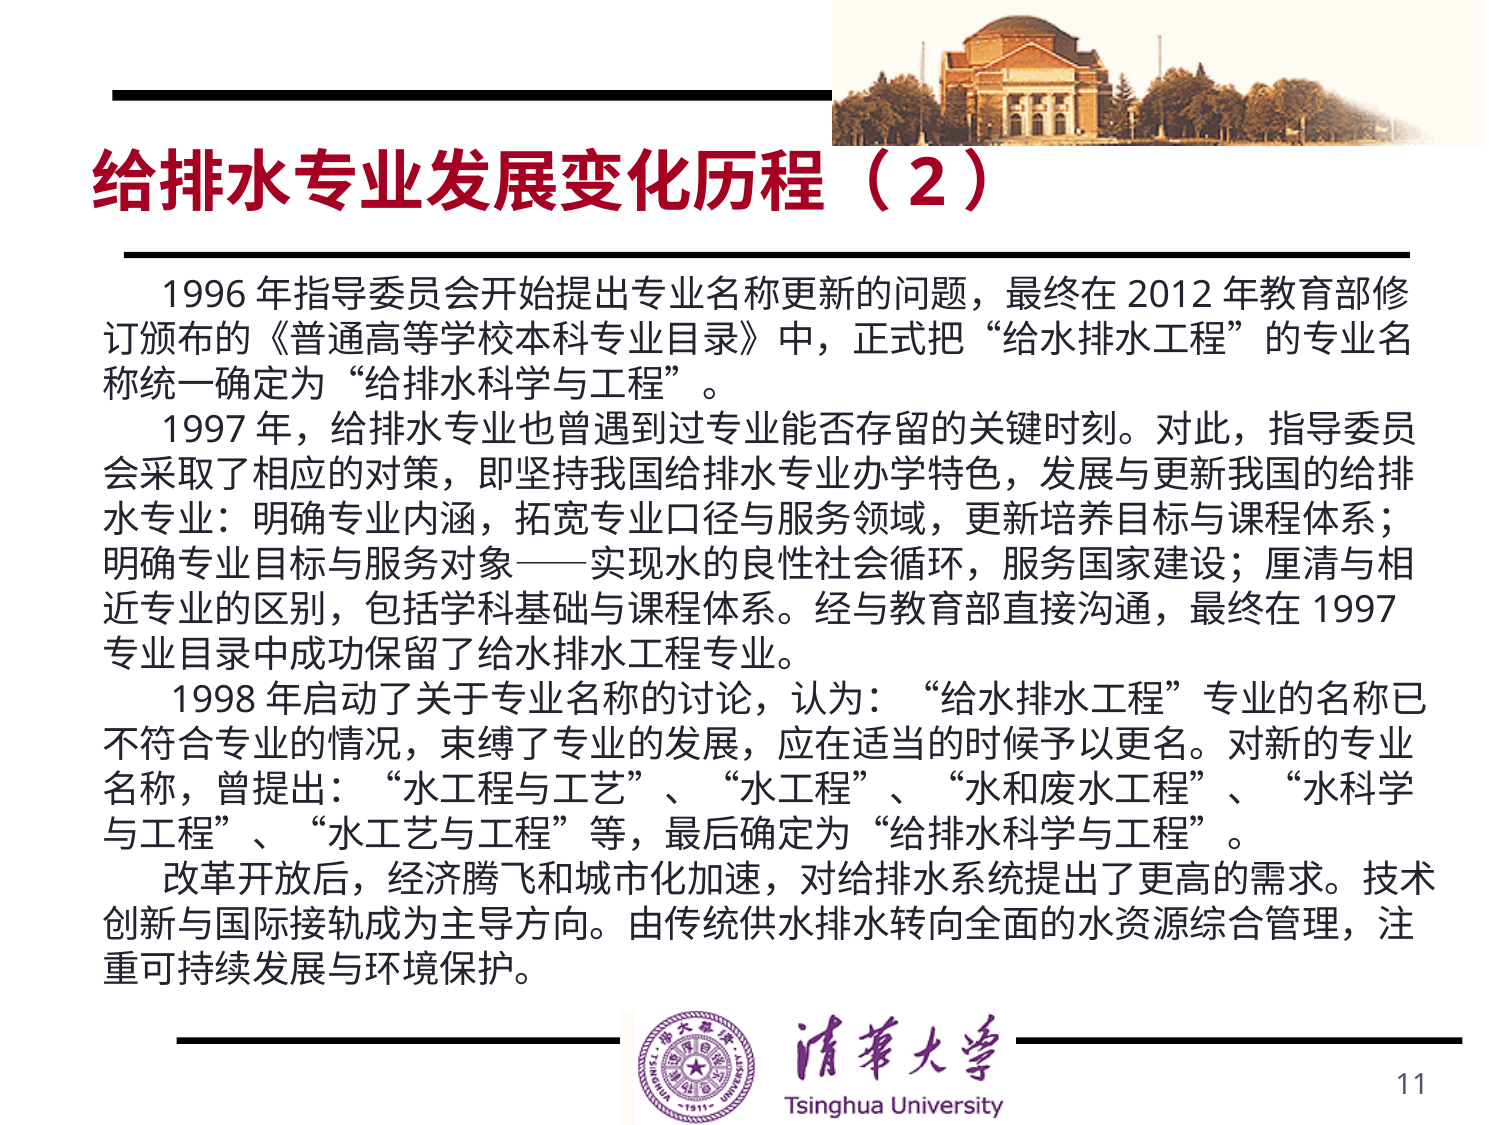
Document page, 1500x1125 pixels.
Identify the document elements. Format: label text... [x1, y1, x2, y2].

picture [620, 1088, 1016, 1125]
text_box 1996年指导委员会开始提出专业名称更新的问题，最终在2012年教育部修订颁布的《普通高等学校本科专业目录》中，正式把“给水排水工程”的专业名称统一确定为“给排水科学与工程”。 1997年，给排水专业也曾遇到过专业能否存留的关键时刻。对此，指导委员会采取了相应的对策，即坚持我国给排水专业办学特色，发展与更新我国的给排水专业：明确专业内涵，拓宽专业口径与服务领域，更新培养目标与课程体系；明确专业目标与服务对象——实现水的良性社会循环，服务国家建设；厘清与相近专业的区别，包括学科基础与课程体系。经与教育部直接沟通，最终在1997专业目录中成功保留了给水排水工程专业。 1998年启动了关于专业名称的讨论，认为：“给水排水工程”专业的名称已不符合专业的情况，束缚了专业的发展，应在适当的时候予以更名。对新的专业名称，曾提出：“水工程与工艺”、“水工程”、“水和废水工程”、“水科学与工程”、“水工艺与工程”等，最后确定为“给排水科学与工程”。 改革开放后，经济腾飞和城市化加速，对给排水系统提出了更高的需求。技术创新与国际接轨成为主导方向。由传统供水排水转向全面的水资源综合管理，注重可持续发展与环境保护。 [87, 262, 1455, 1088]
picture [832, 0, 1485, 146]
title 给排水专业发展变化历程（2） [76, 113, 1428, 245]
